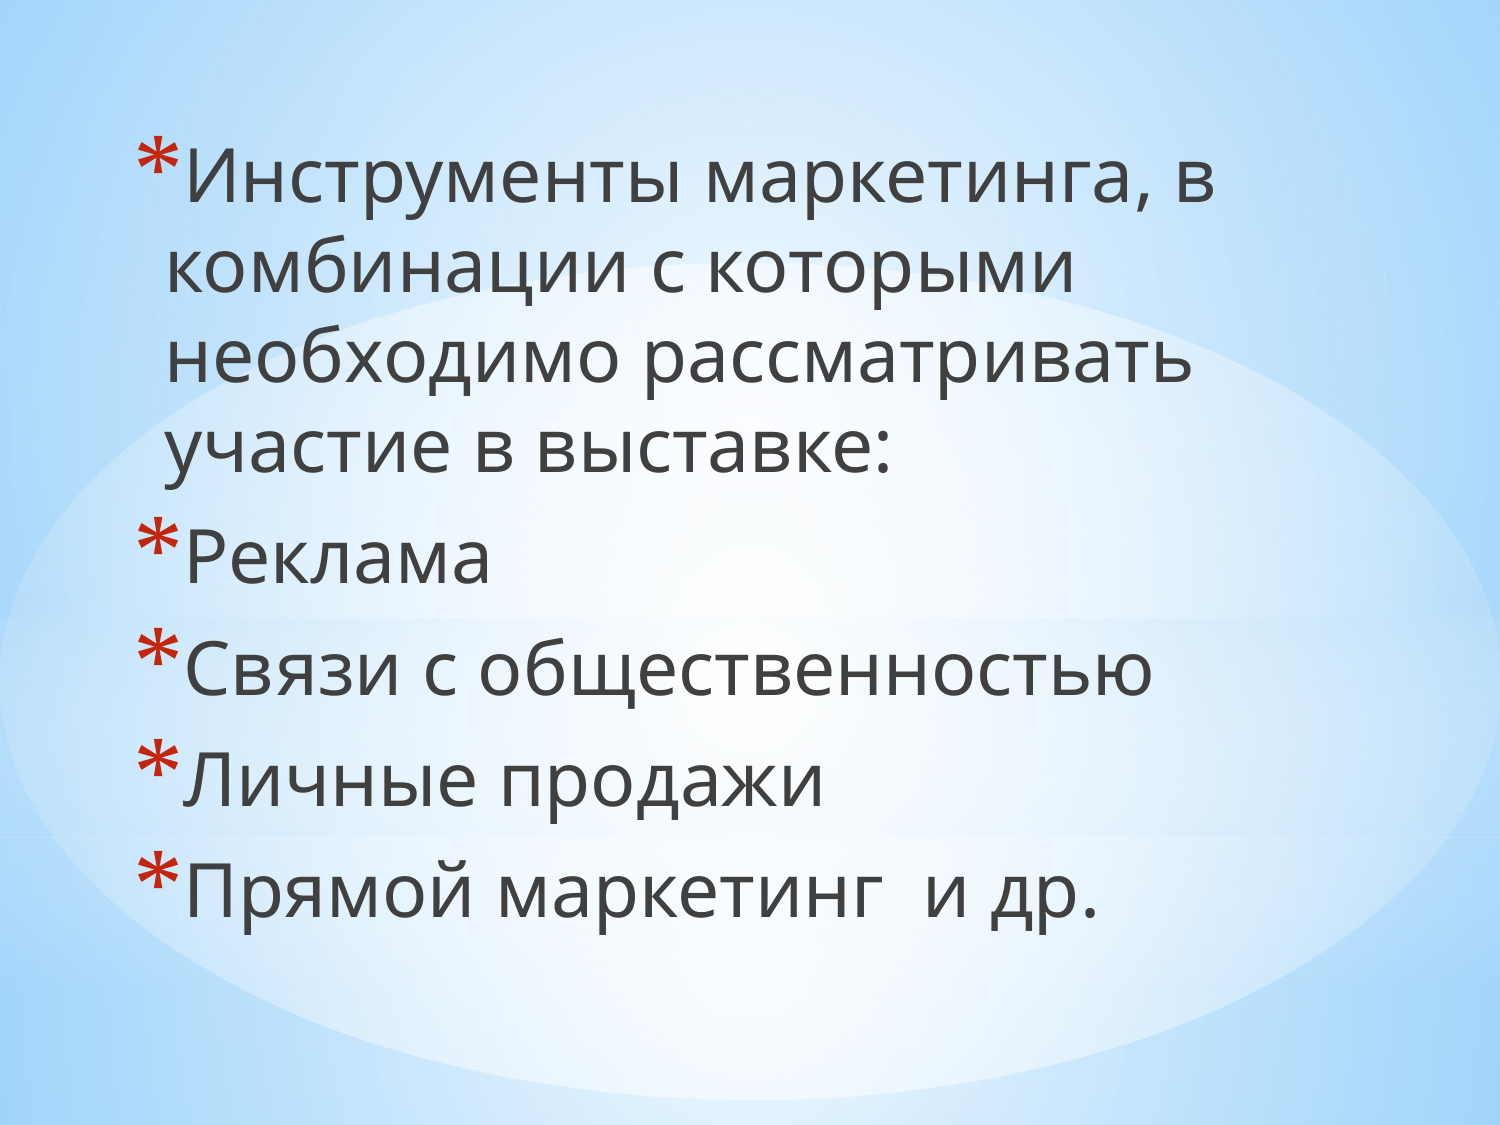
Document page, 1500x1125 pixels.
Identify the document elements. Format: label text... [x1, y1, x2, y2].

list Инструменты маркетинга, в комбинации с которыми необходимо рассматривать участие в выставке: Реклама Связи с общественностью Личные продажи Прямой маркетинг и др. [112, 120, 1388, 1047]
